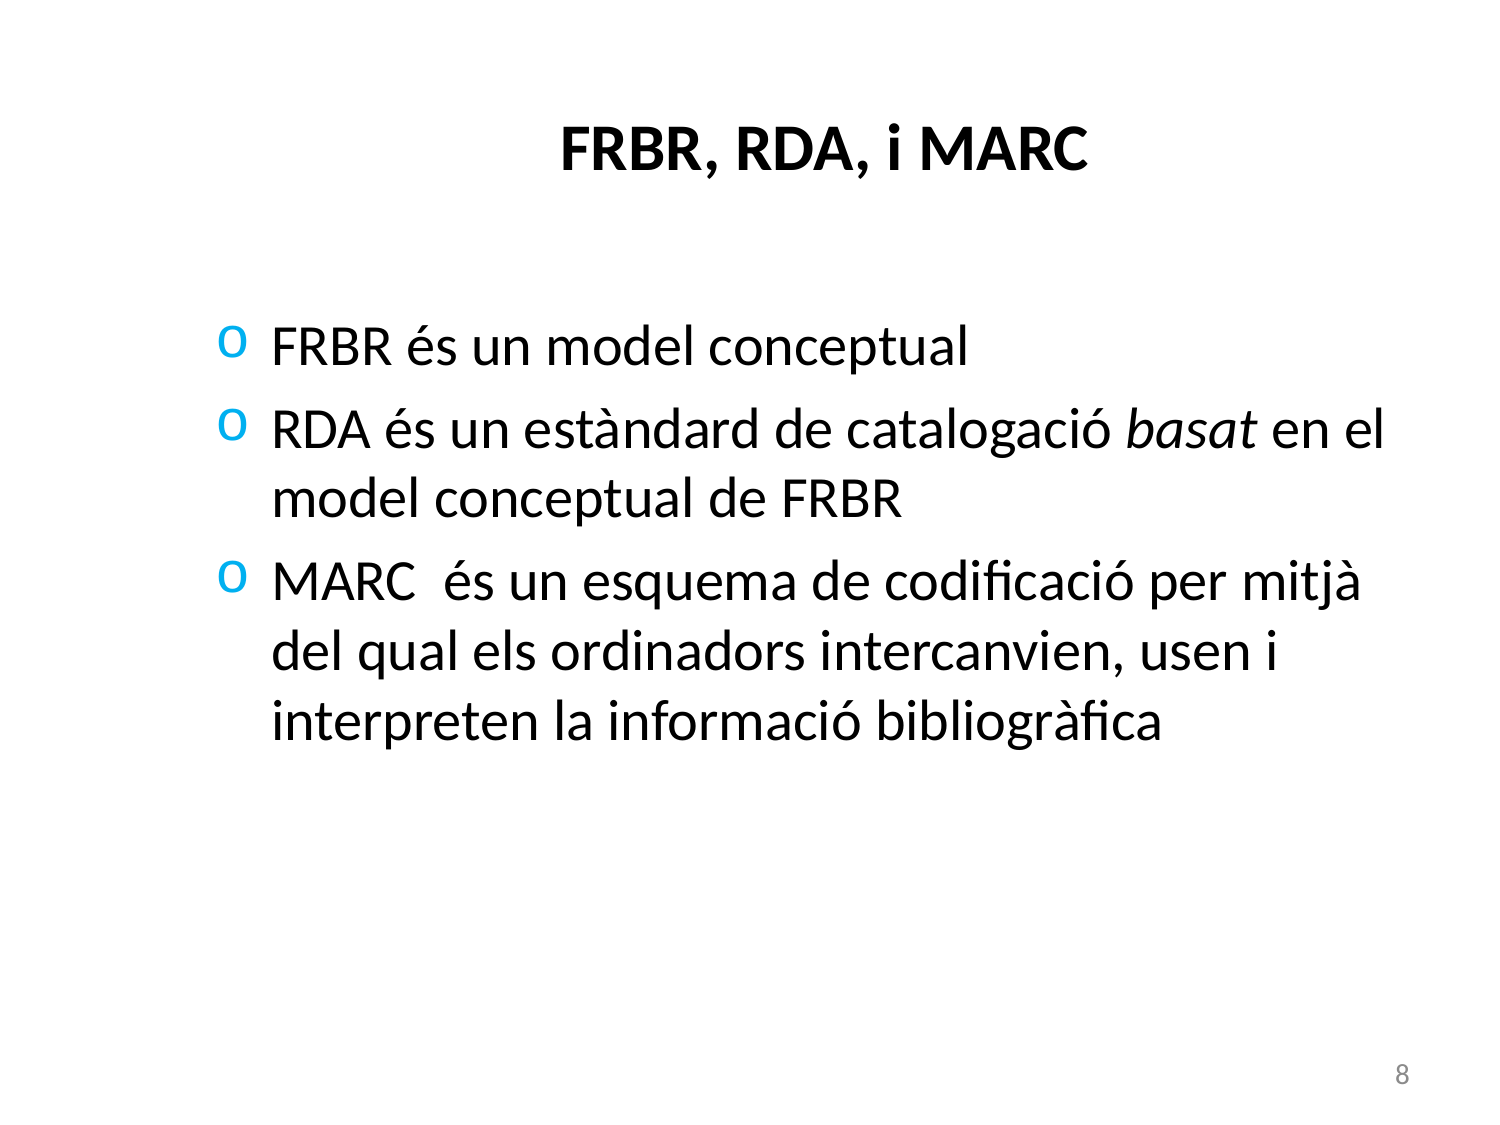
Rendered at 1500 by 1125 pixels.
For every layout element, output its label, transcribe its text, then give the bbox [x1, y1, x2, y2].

title FRBR, RDA, i MARC [225, 49, 1425, 237]
list FRBR és un model conceptual RDA és un estàndard de catalogació basat en el model conceptual de FRBR MARC és un esquema de codificació per mitjà del qual els ordinadors intercanvien, usen i interpreten la informació bibliogràfica [200, 299, 1425, 1050]
slide_number 8 [1074, 1050, 1425, 1103]
